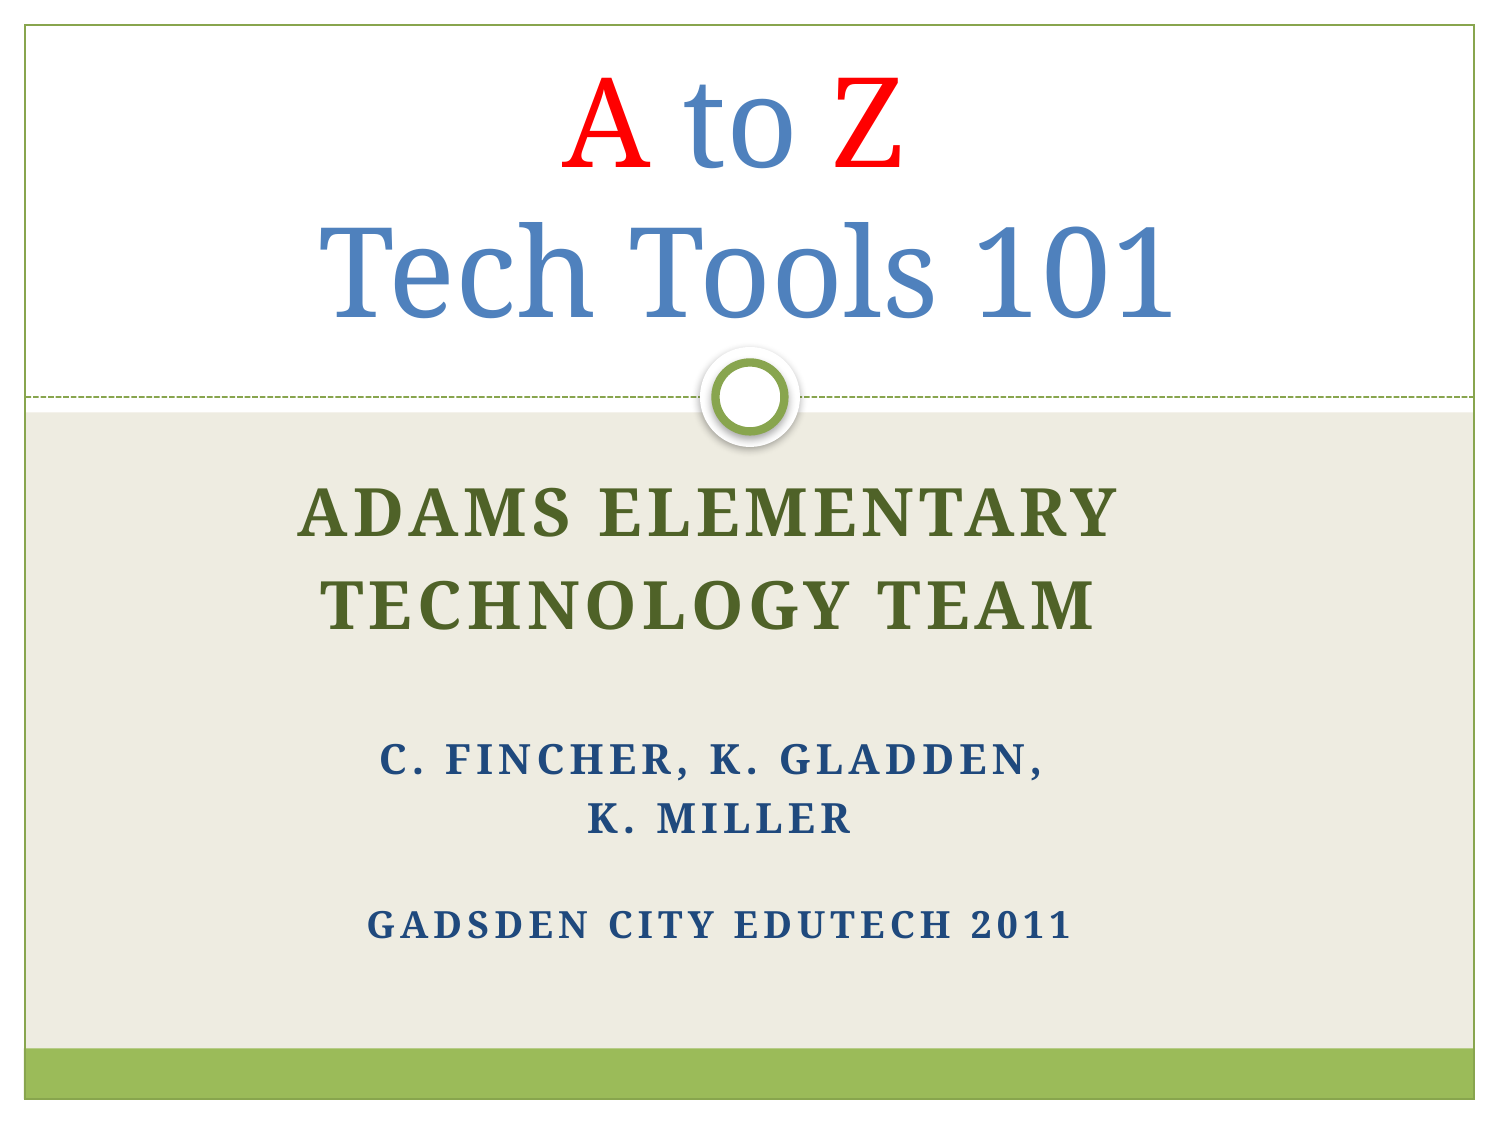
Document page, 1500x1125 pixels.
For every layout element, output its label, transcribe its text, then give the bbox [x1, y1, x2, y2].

title A to Z Tech Tools 101 [112, 62, 1388, 350]
subtitle Adams Elementary Technology Team C. Fincher, K. Gladden, K. Miller Gadsden City Edutech 2011 [162, 462, 1275, 1013]
